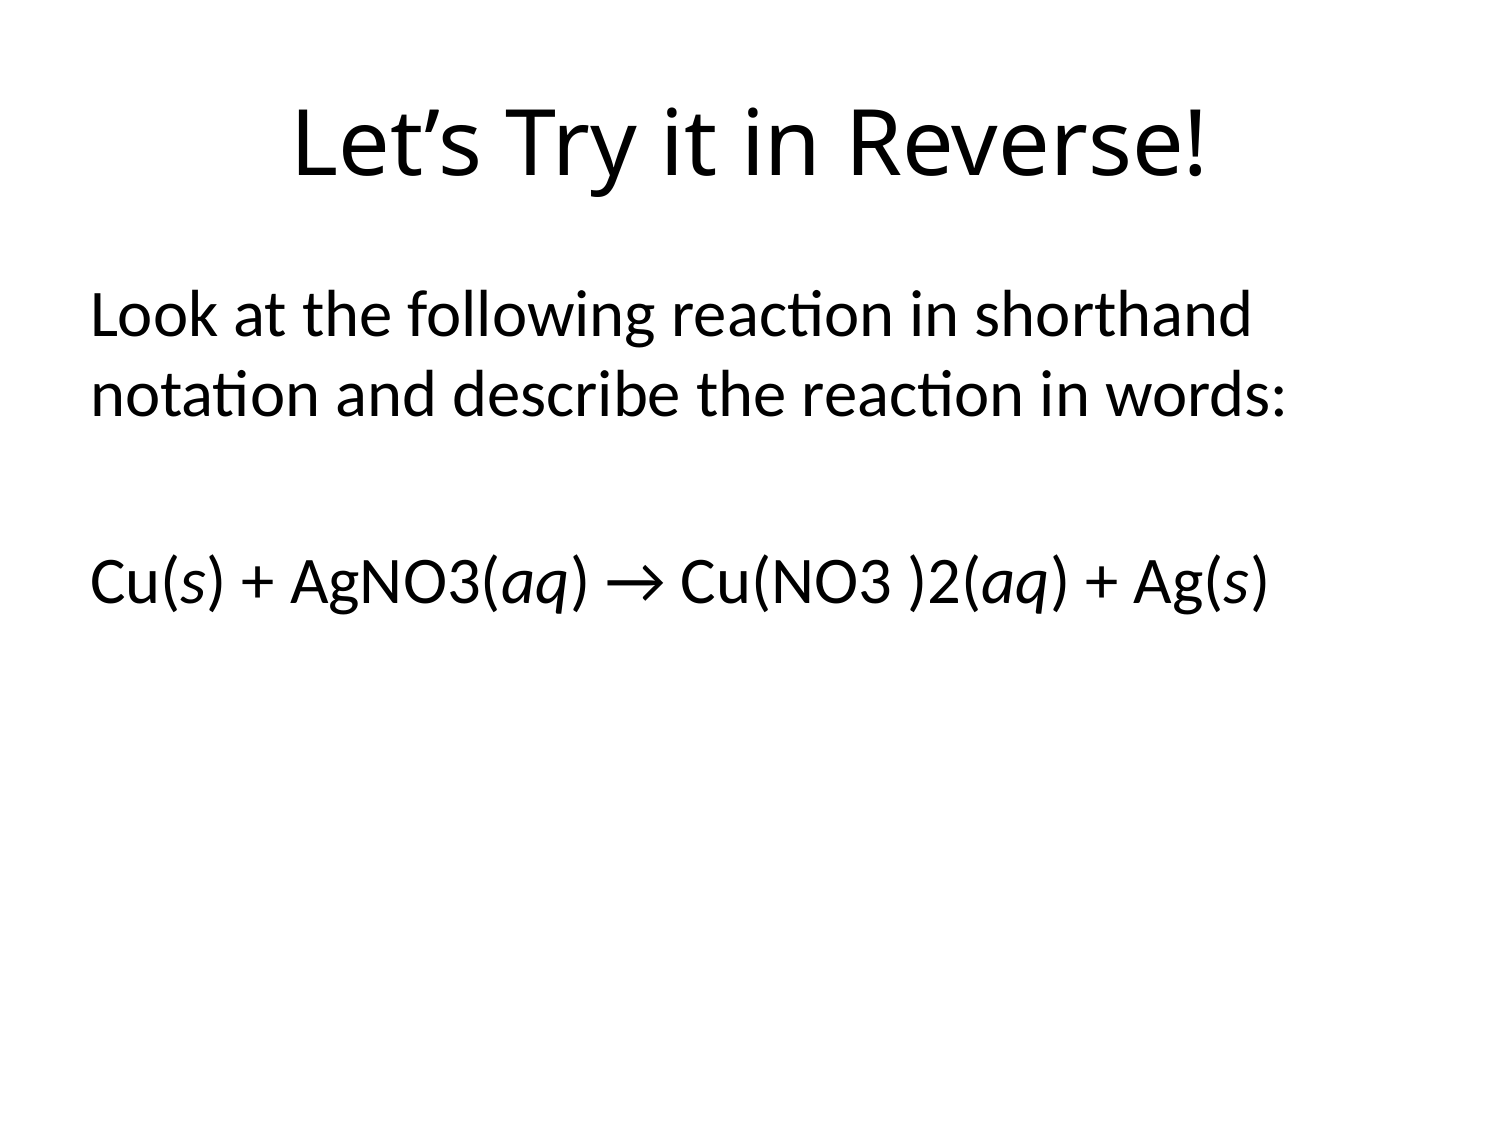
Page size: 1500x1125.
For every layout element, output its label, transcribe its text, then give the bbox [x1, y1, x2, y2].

list Look at the following reaction in shorthand notation and describe the reaction in words: Cu(s) + AgNO3(aq) → Cu(NO3 )2(aq) + Ag(s) [75, 262, 1453, 1005]
title Let’s Try it in Reverse! [75, 45, 1425, 233]
